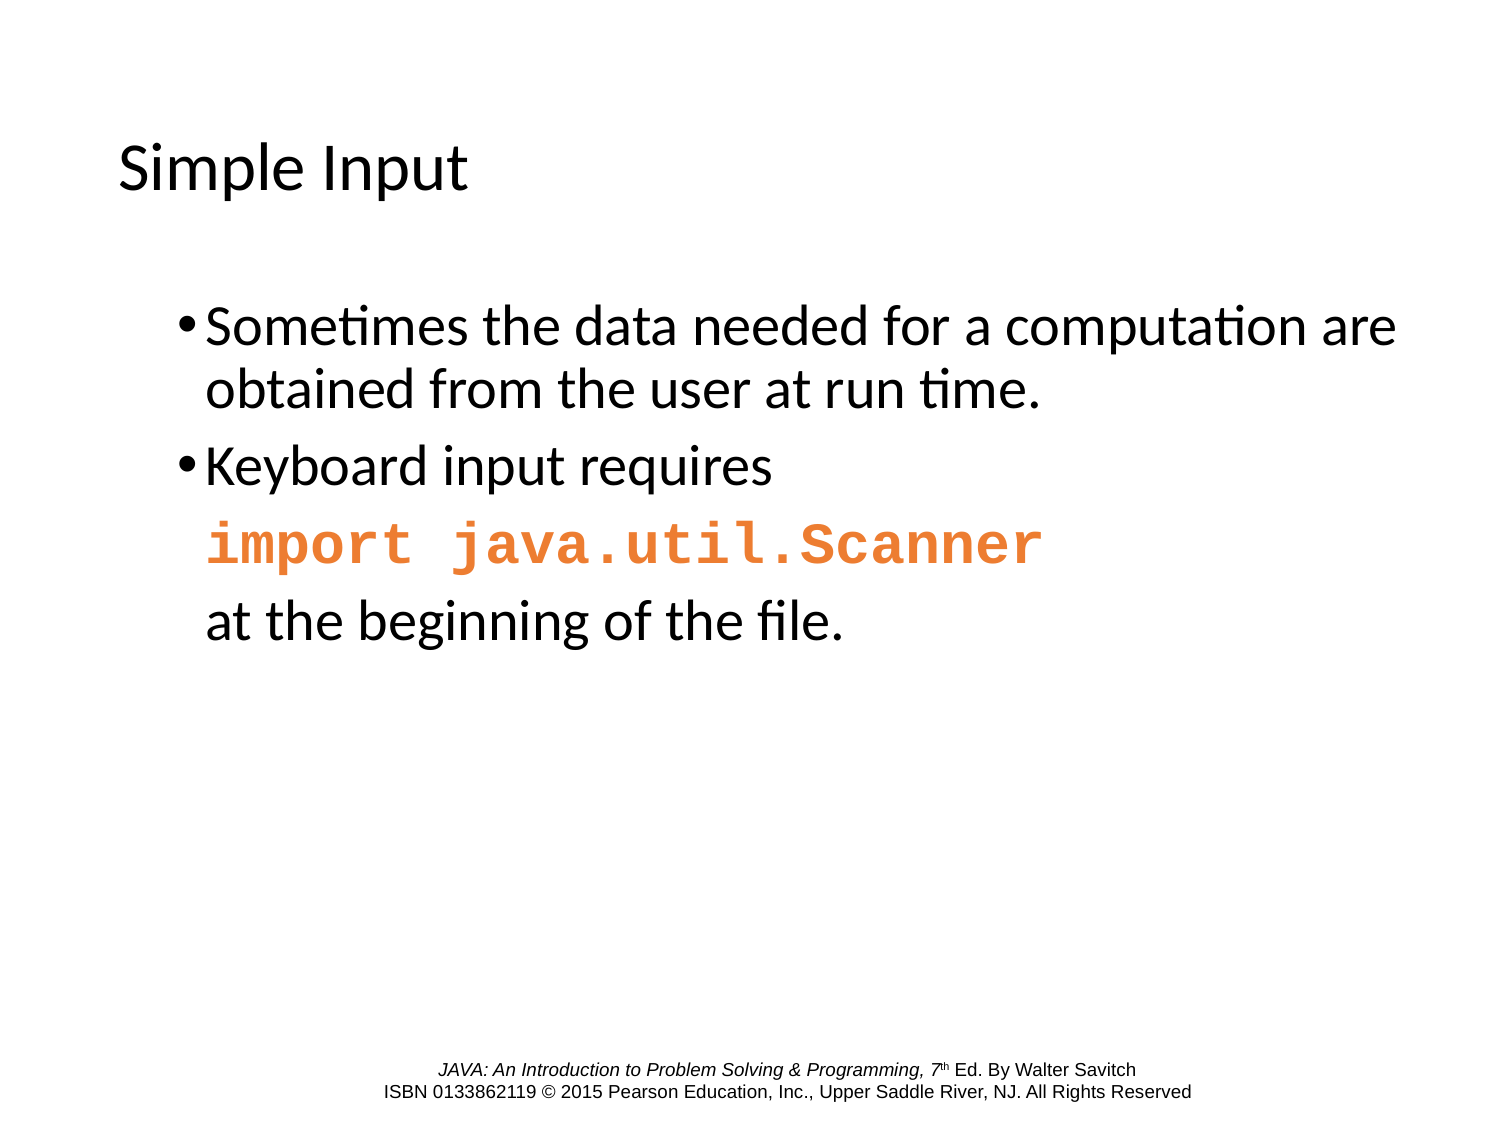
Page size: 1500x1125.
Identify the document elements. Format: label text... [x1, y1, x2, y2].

title Simple Input [103, 59, 1397, 278]
list Sometimes the data needed for a computation are obtained from the user at run time. Keyboard input requires import java.util.Scanner at the beginning of the file. [162, 287, 1425, 1005]
